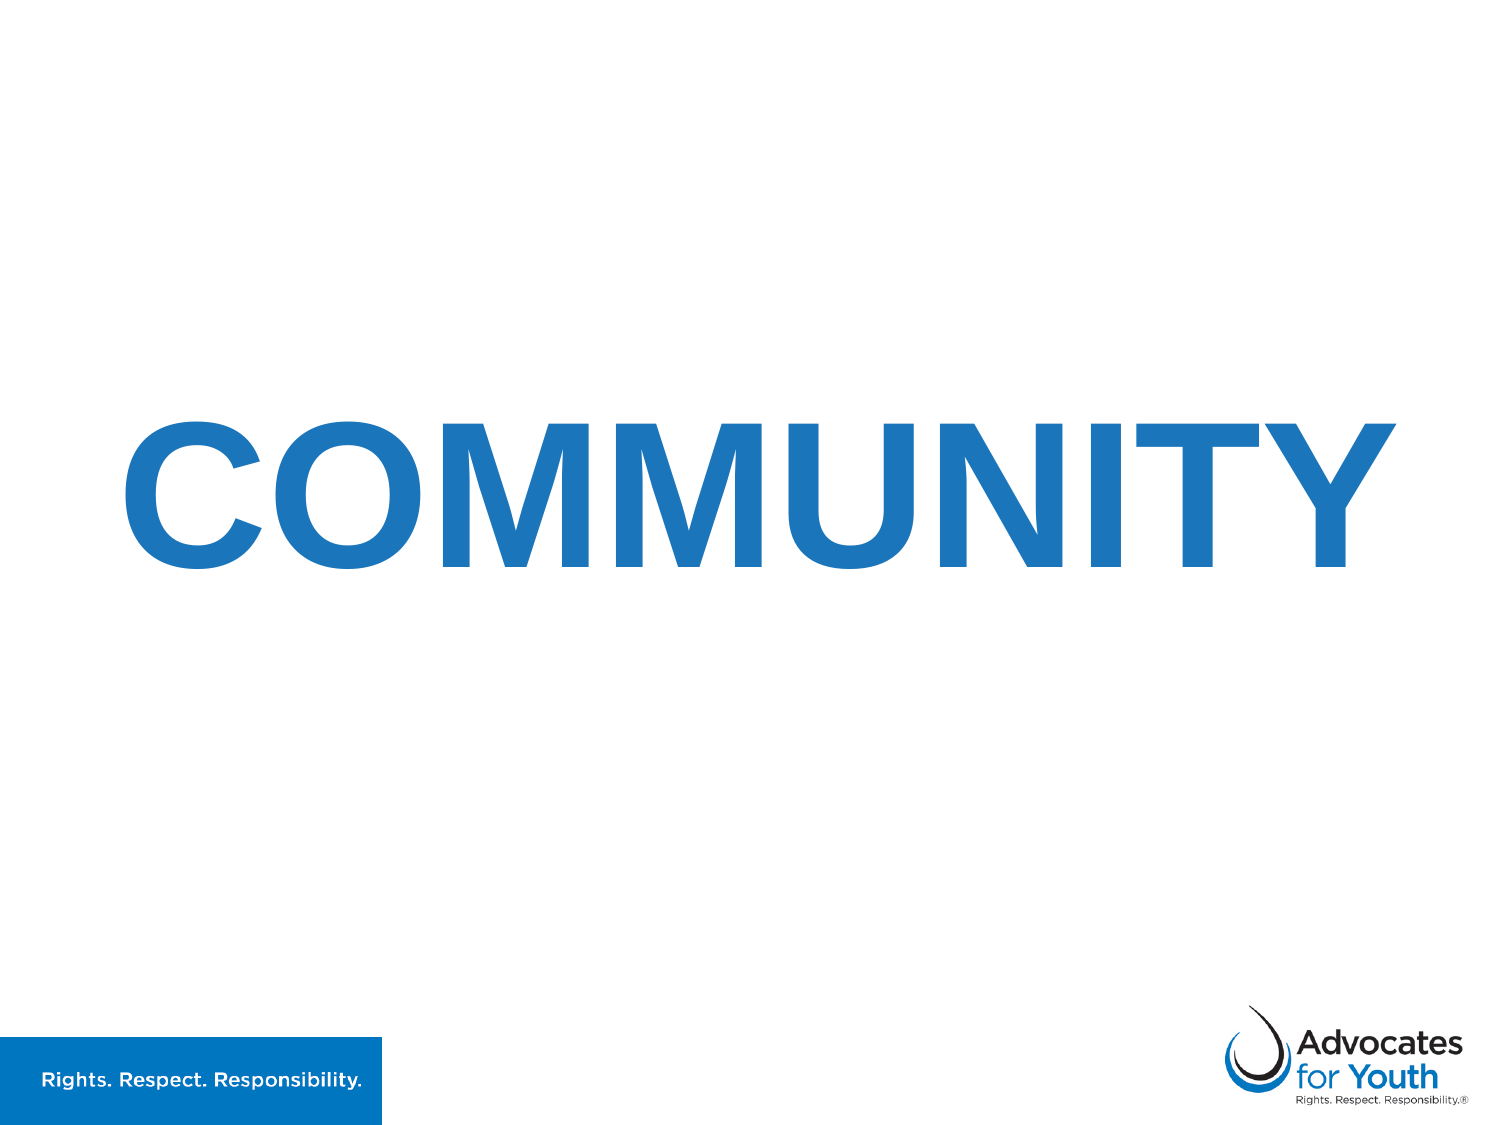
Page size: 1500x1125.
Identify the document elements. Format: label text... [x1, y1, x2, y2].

list COMMUNITY [9, 352, 1500, 923]
picture [1200, 990, 1500, 1125]
picture [0, 1037, 382, 1125]
